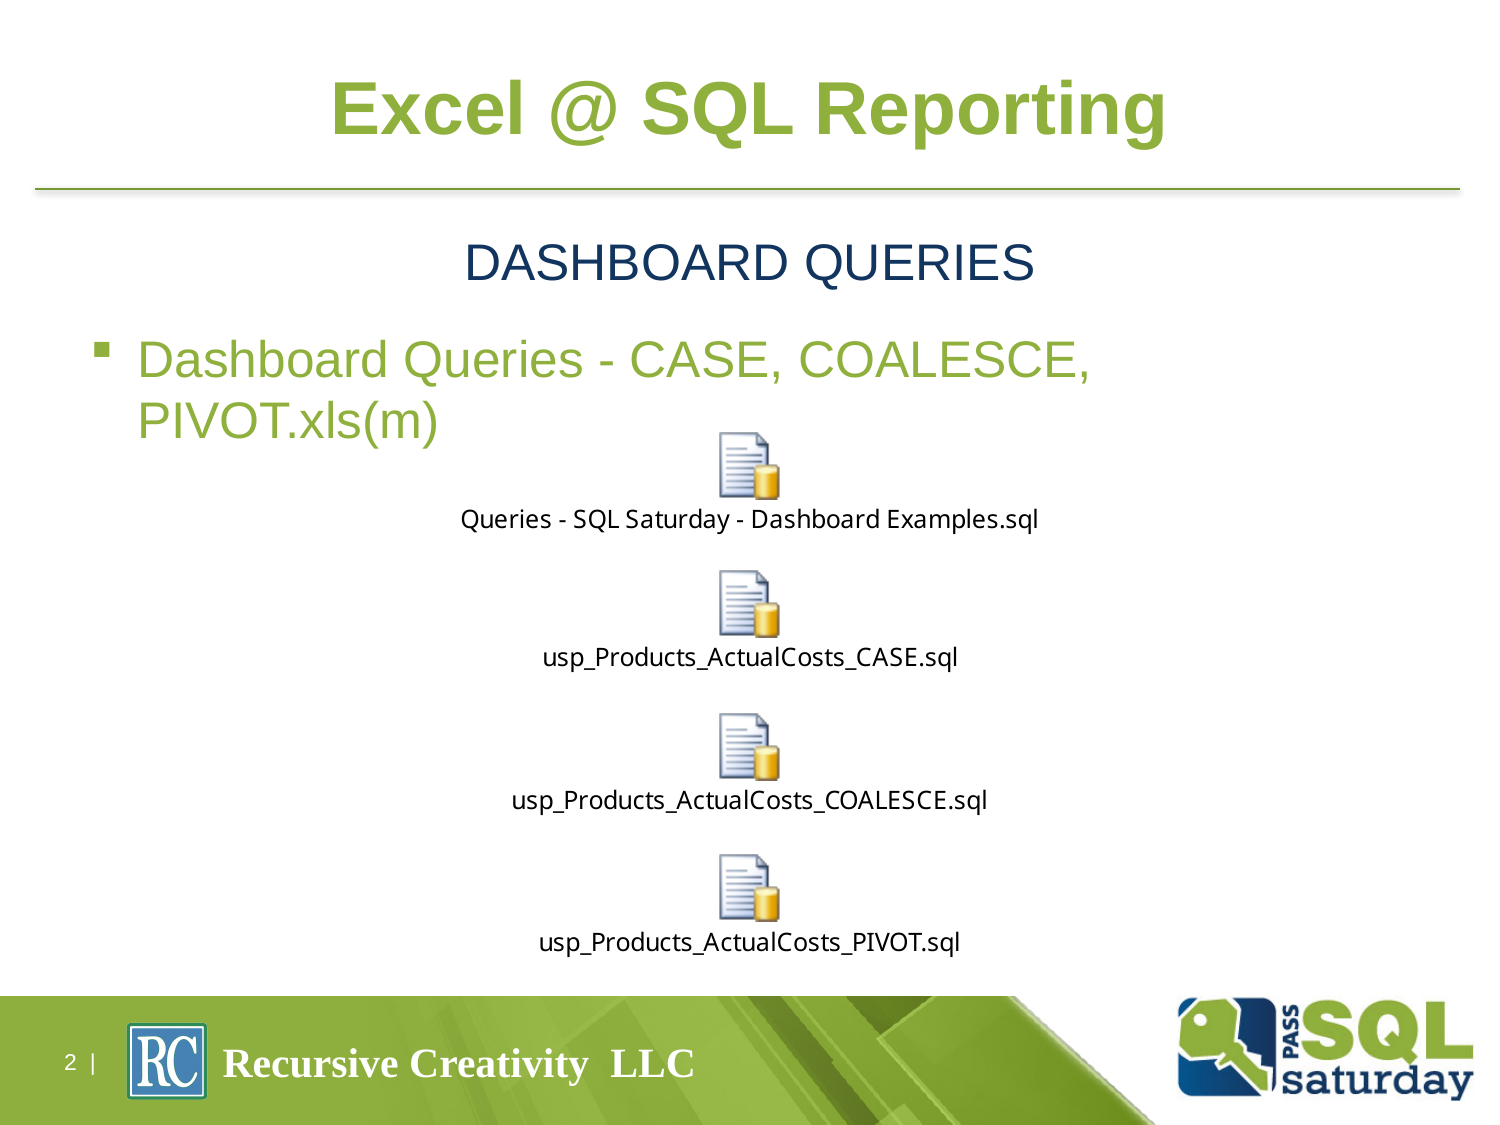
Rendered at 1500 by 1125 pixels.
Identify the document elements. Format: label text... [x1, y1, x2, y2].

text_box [462, 712, 1037, 826]
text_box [494, 853, 1006, 967]
title Excel @ SQL Reporting [75, 39, 1425, 170]
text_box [410, 430, 1089, 544]
footer Recursive Creativity LLC [207, 1031, 825, 1092]
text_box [501, 569, 998, 682]
text_box 2 | [37, 1031, 124, 1092]
list DASHBOARD QUERIES Dashboard Queries - CASE, COALESCE, PIVOT.xls(m) [75, 221, 1425, 457]
picture [0, 969, 1483, 1125]
